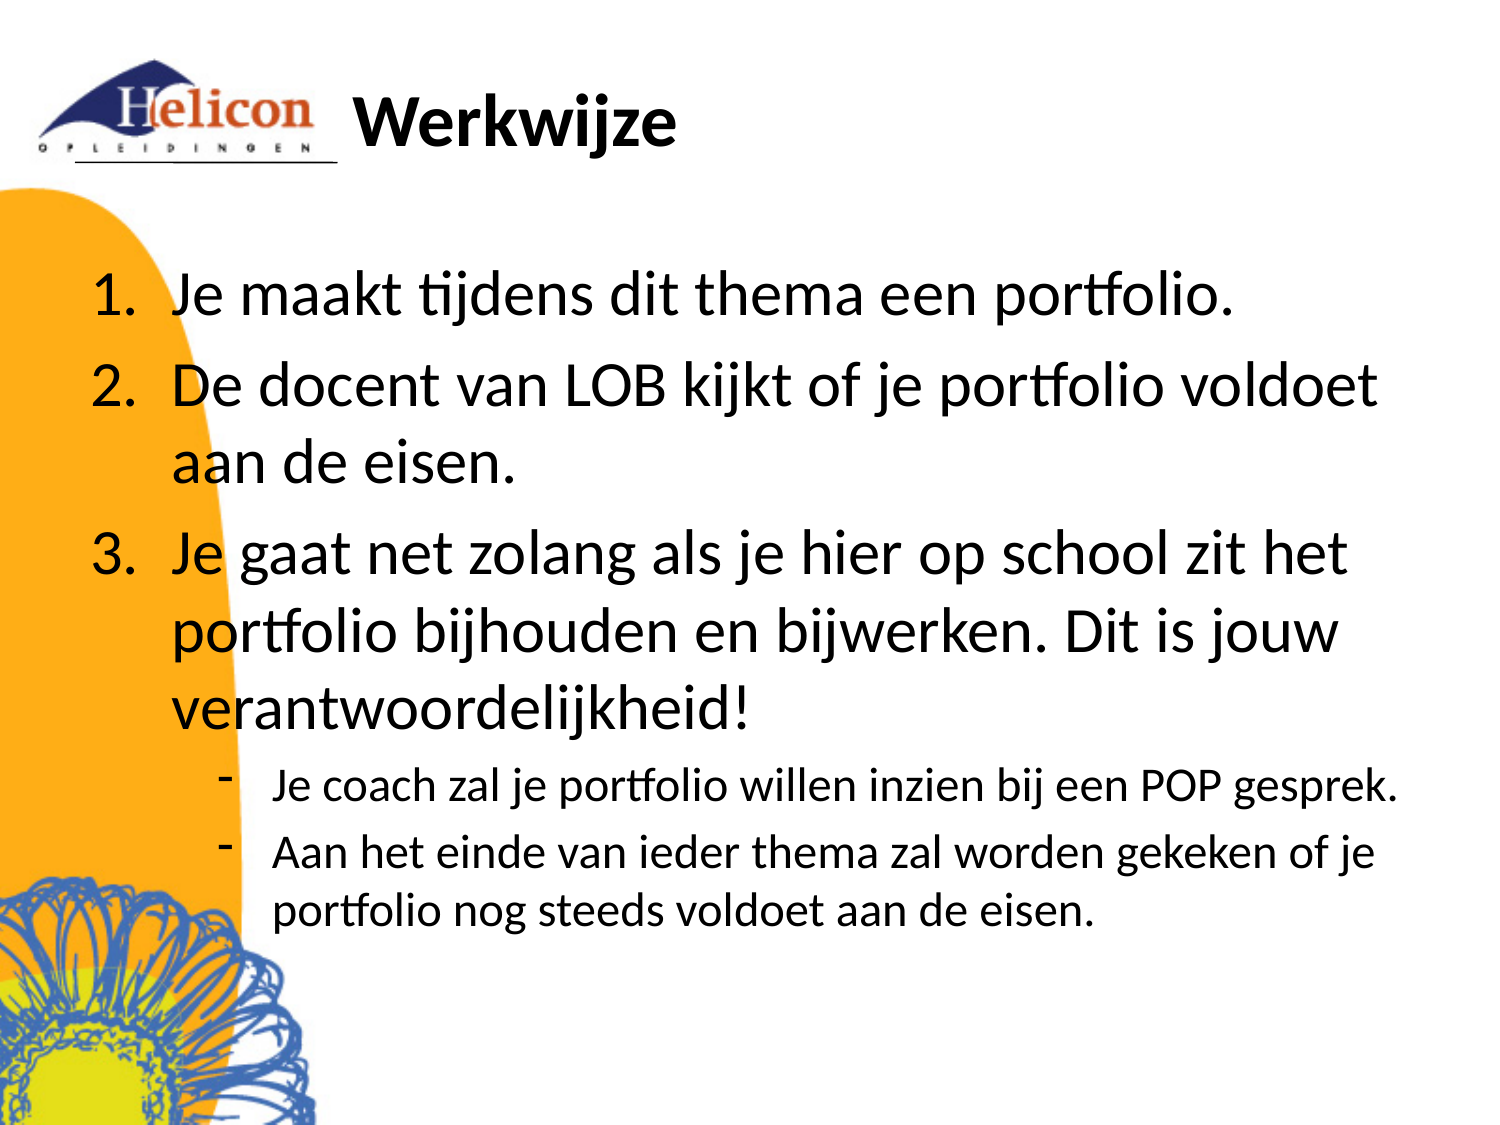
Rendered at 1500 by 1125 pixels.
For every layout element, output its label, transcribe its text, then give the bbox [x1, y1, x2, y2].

title Werkwijze [337, 66, 1471, 167]
list Je maakt tijdens dit thema een portfolio. De docent van LOB kijkt of je portfolio voldoet aan de eisen. Je gaat net zolang als je hier op school zit het portfolio bijhouden en bijwerken. Dit is jouw verantwoordelijkheid! Je coach zal je portfolio willen inzien bij een POP gesprek. Aan het einde van ieder thema zal worden gekeken of je portfolio nog steeds voldoet aan de eisen. [75, 243, 1425, 1005]
picture [0, 0, 1500, 1125]
